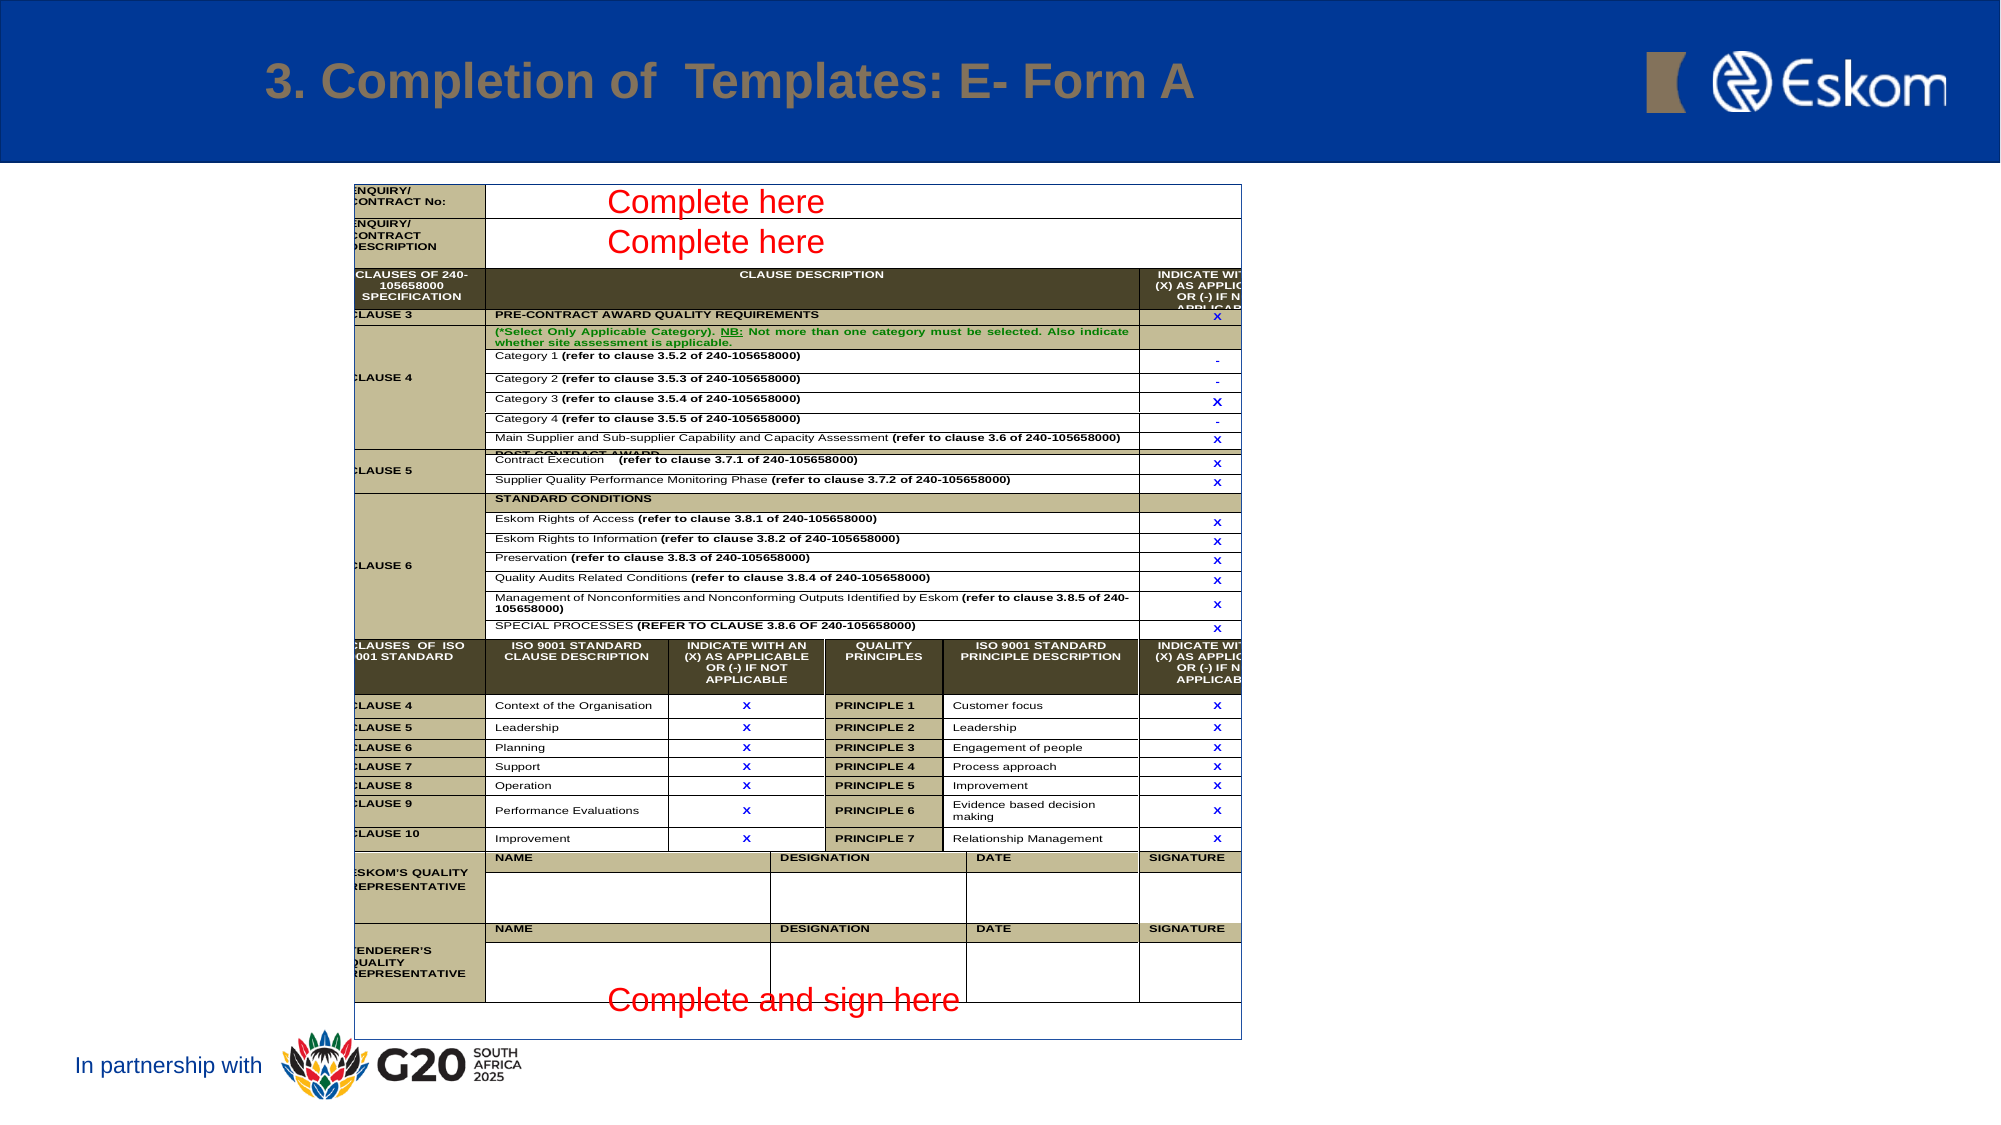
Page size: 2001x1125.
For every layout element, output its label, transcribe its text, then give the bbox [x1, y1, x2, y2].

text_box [354, 172, 1344, 1040]
title 3. Completion of Templates: E- Form A [249, 27, 1459, 137]
picture [280, 1029, 526, 1100]
